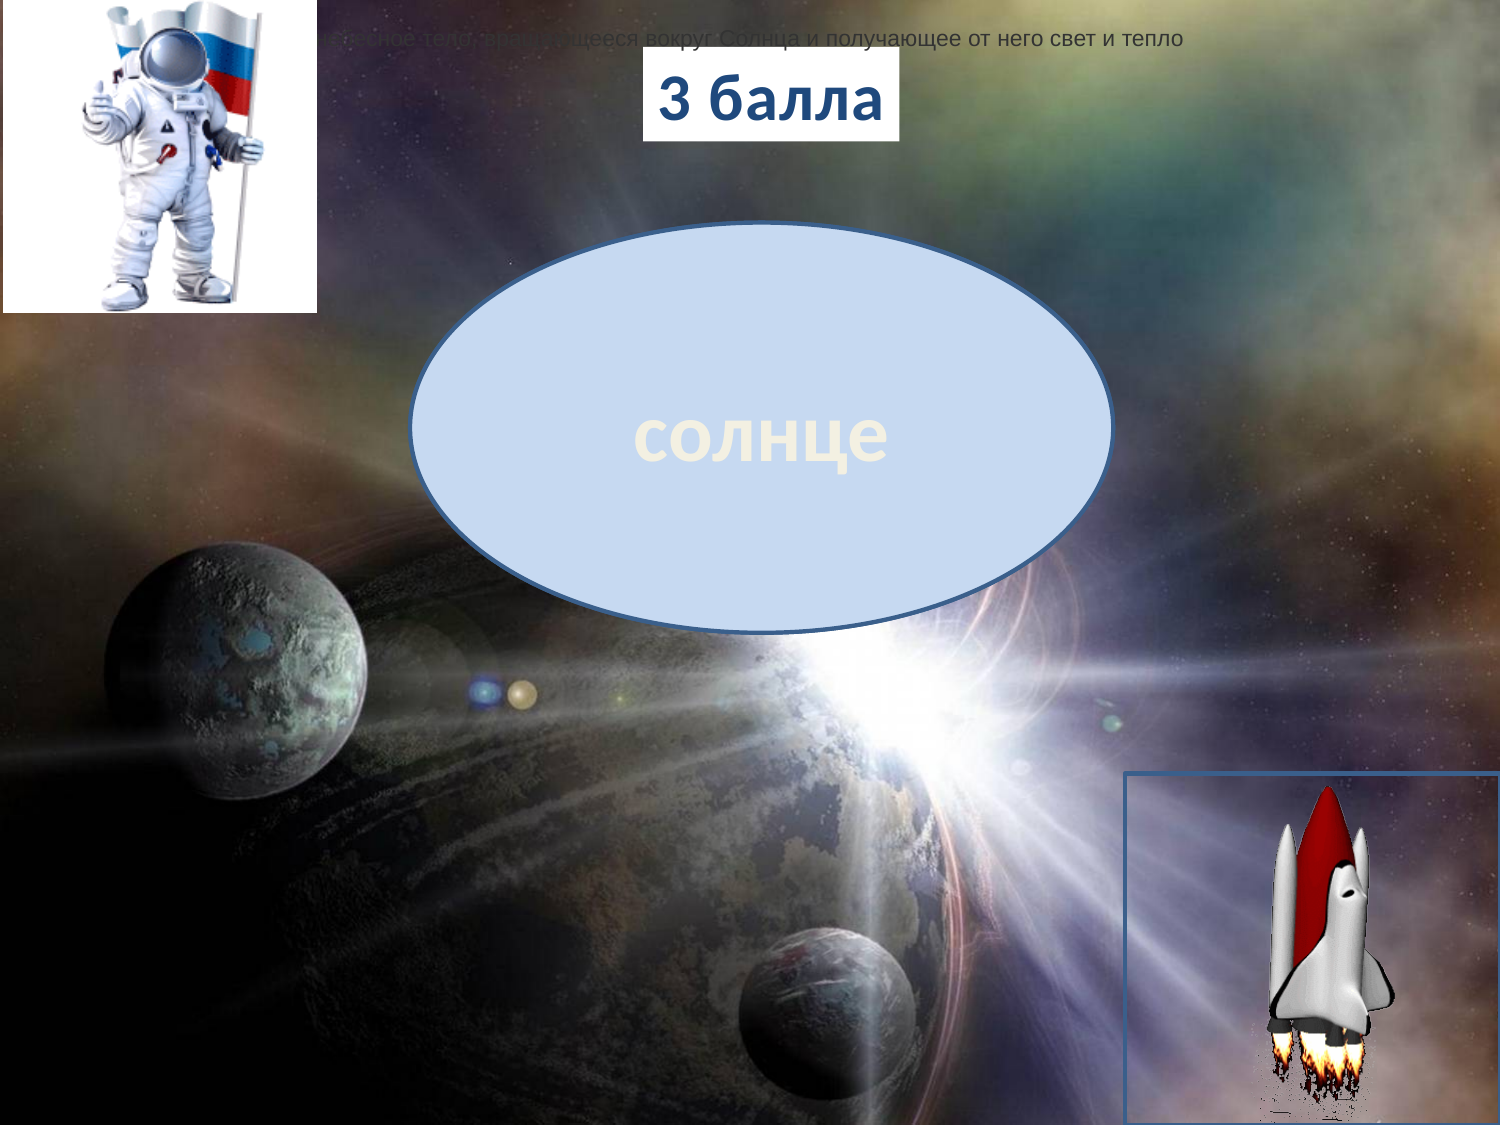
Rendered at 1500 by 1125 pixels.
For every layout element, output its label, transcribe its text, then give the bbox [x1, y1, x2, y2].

text_box [407, 220, 1116, 635]
text_box небесное тело, вращающееся вокруг Солнца и получающее от него свет и тепло [322, 16, 1200, 59]
text_box 3 балла [643, 59, 900, 142]
text_box [1123, 771, 1500, 1125]
picture [0, 0, 1500, 1125]
